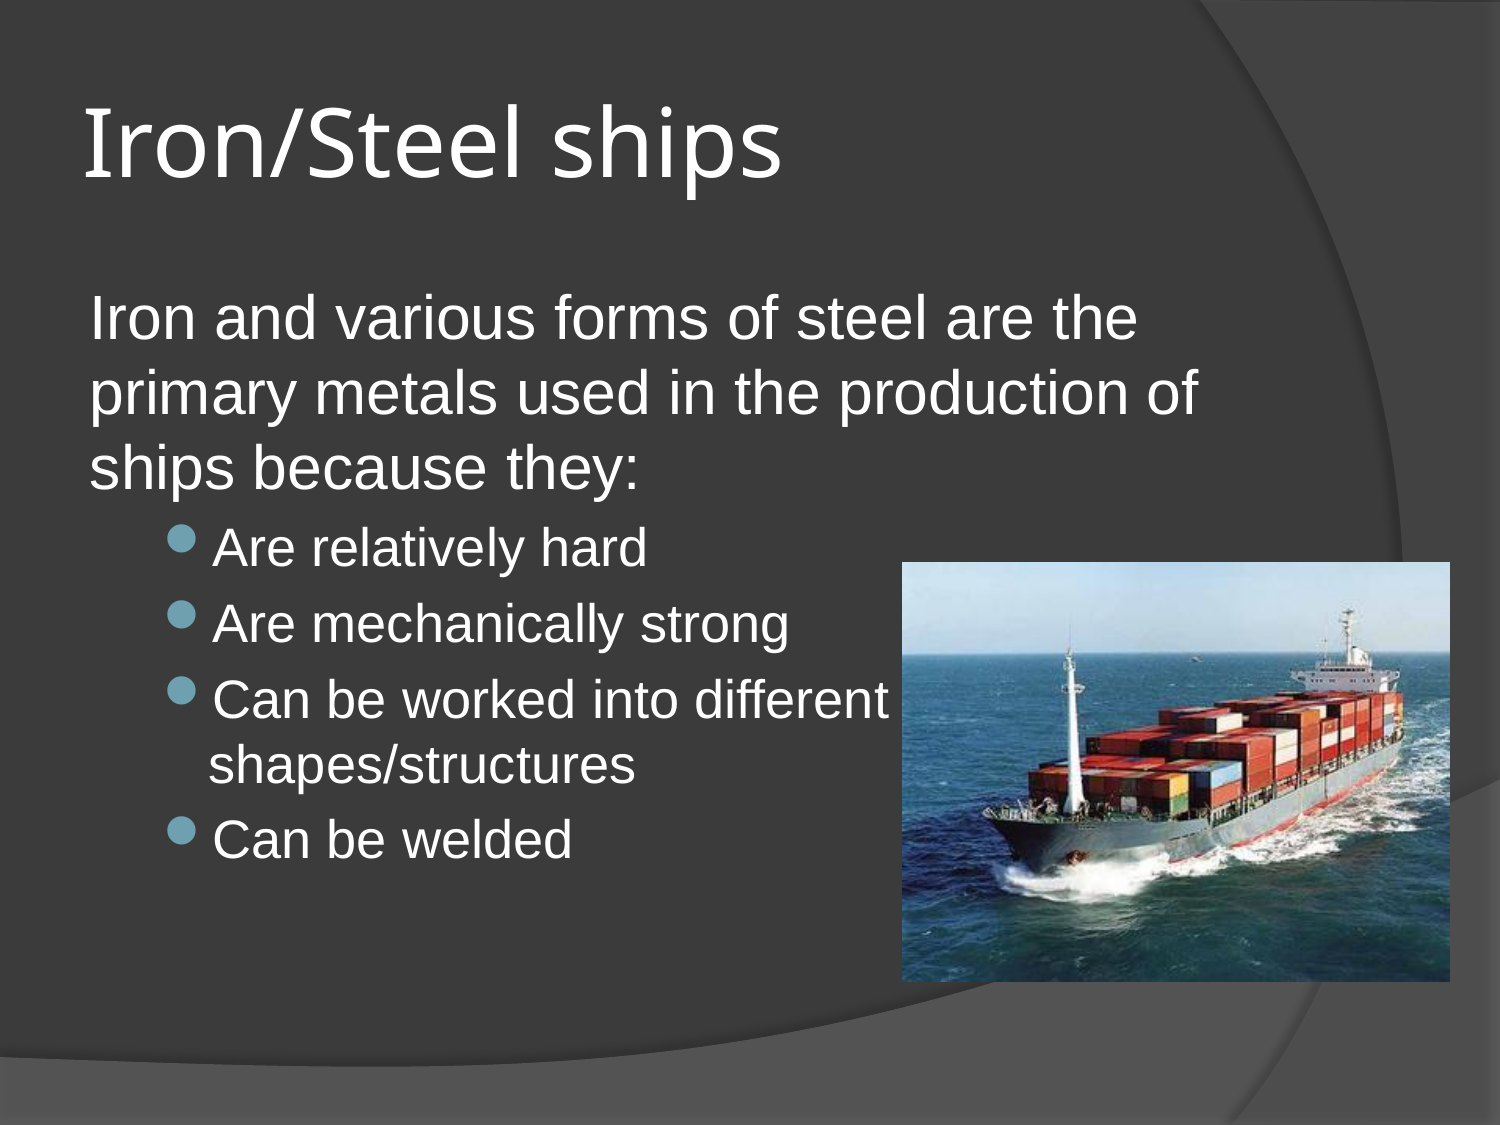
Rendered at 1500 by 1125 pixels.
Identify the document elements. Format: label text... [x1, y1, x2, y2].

title Iron/Steel ships [75, 45, 1300, 233]
picture [902, 562, 1450, 982]
list Iron and various forms of steel are the primary metals used in the production of ships because they: Are relatively hard Are mechanically strong Can be worked into different shapes/structures Can be welded [75, 269, 1219, 1005]
